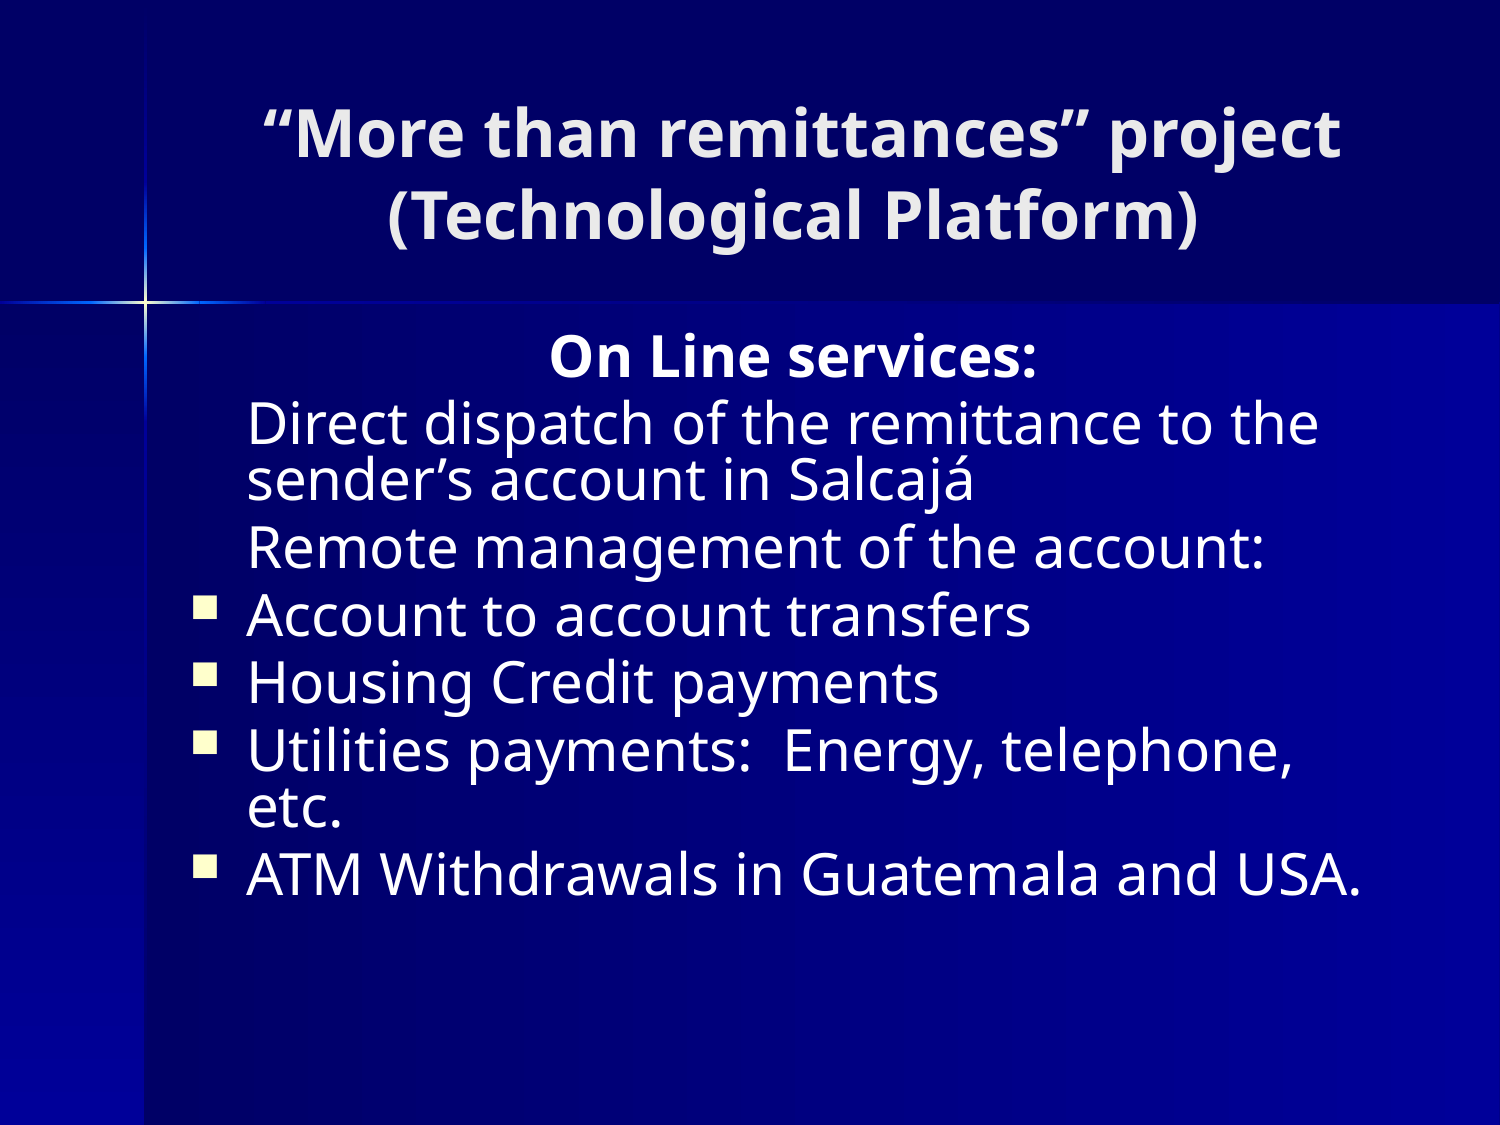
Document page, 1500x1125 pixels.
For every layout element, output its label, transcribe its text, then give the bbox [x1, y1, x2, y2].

list On Line services: Direct dispatch of the remittance to the sender’s account in Salcajá Remote management of the account: Account to account transfers Housing Credit payments Utilities payments: Energy, telephone, etc. ATM Withdrawals in Guatemala and USA. [174, 324, 1413, 1001]
title “More than remittances” project (Technological Platform) [174, 49, 1413, 286]
